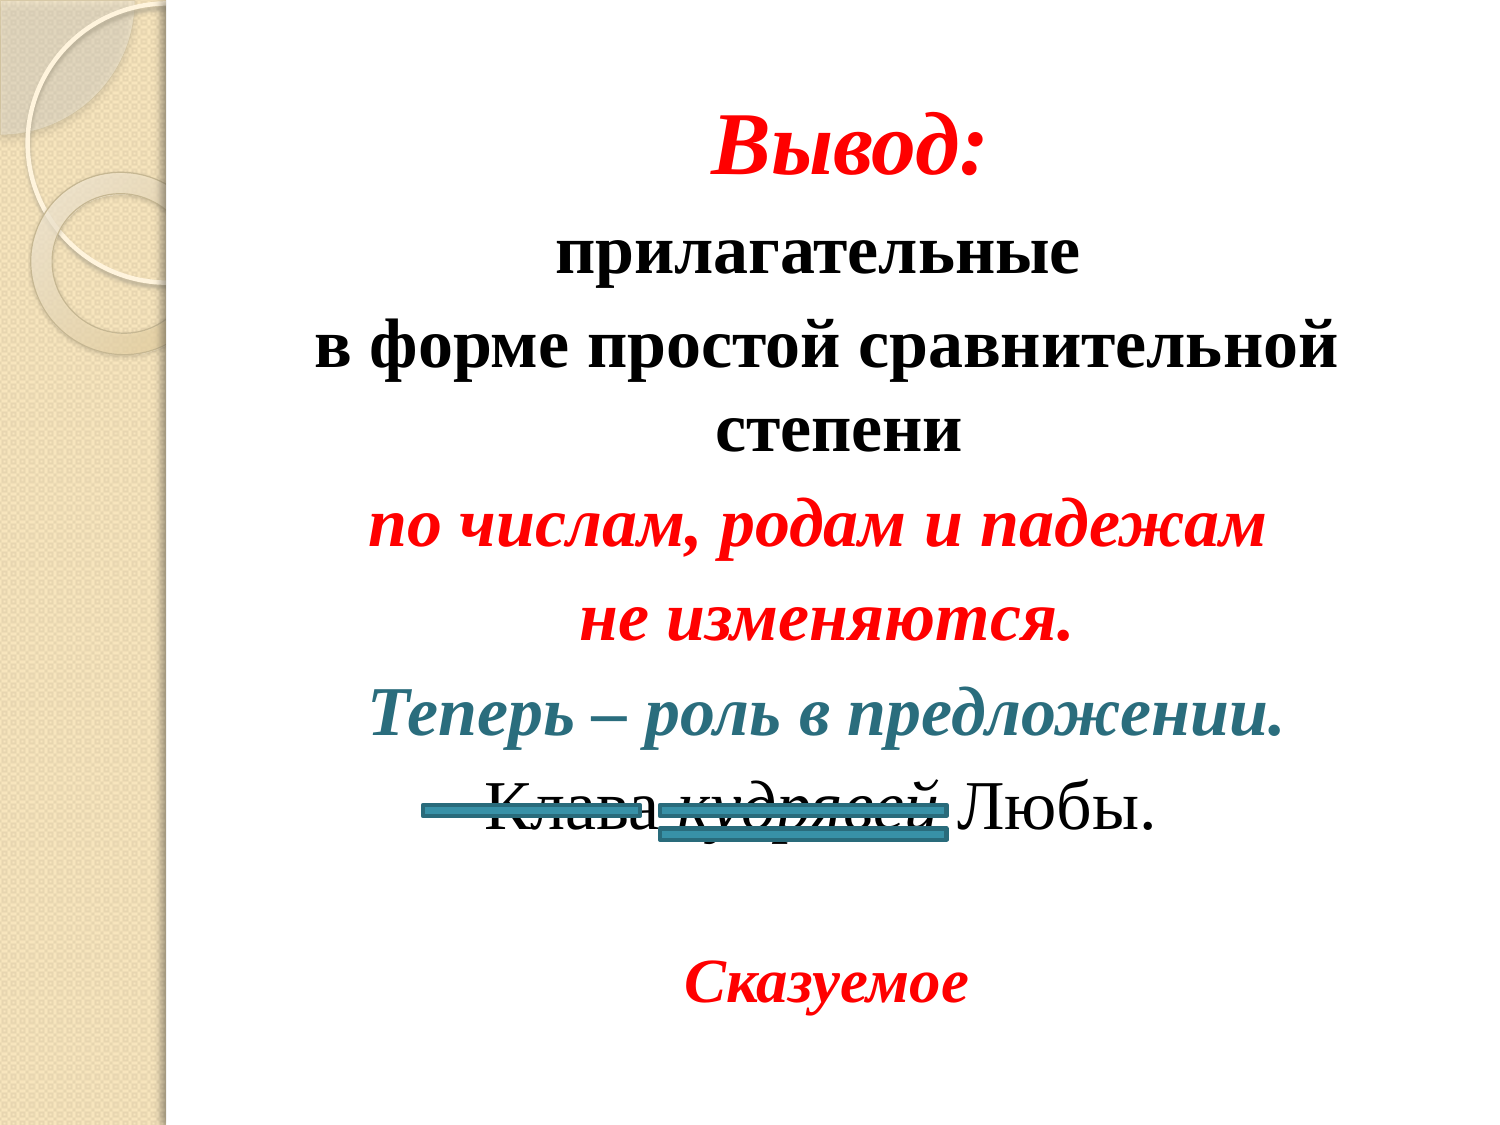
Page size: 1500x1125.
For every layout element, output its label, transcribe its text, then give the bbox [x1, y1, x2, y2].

text_box [658, 803, 949, 818]
text_box [421, 803, 642, 818]
list прилагательные в форме простой сравнительной степени по числам, родам и падежам не изменяются. Теперь – роль в предложении. Клава кудрявей Любы. Сказуемое [159, 196, 1483, 1025]
text_box [658, 826, 949, 842]
title Вывод: [235, 45, 1466, 196]
